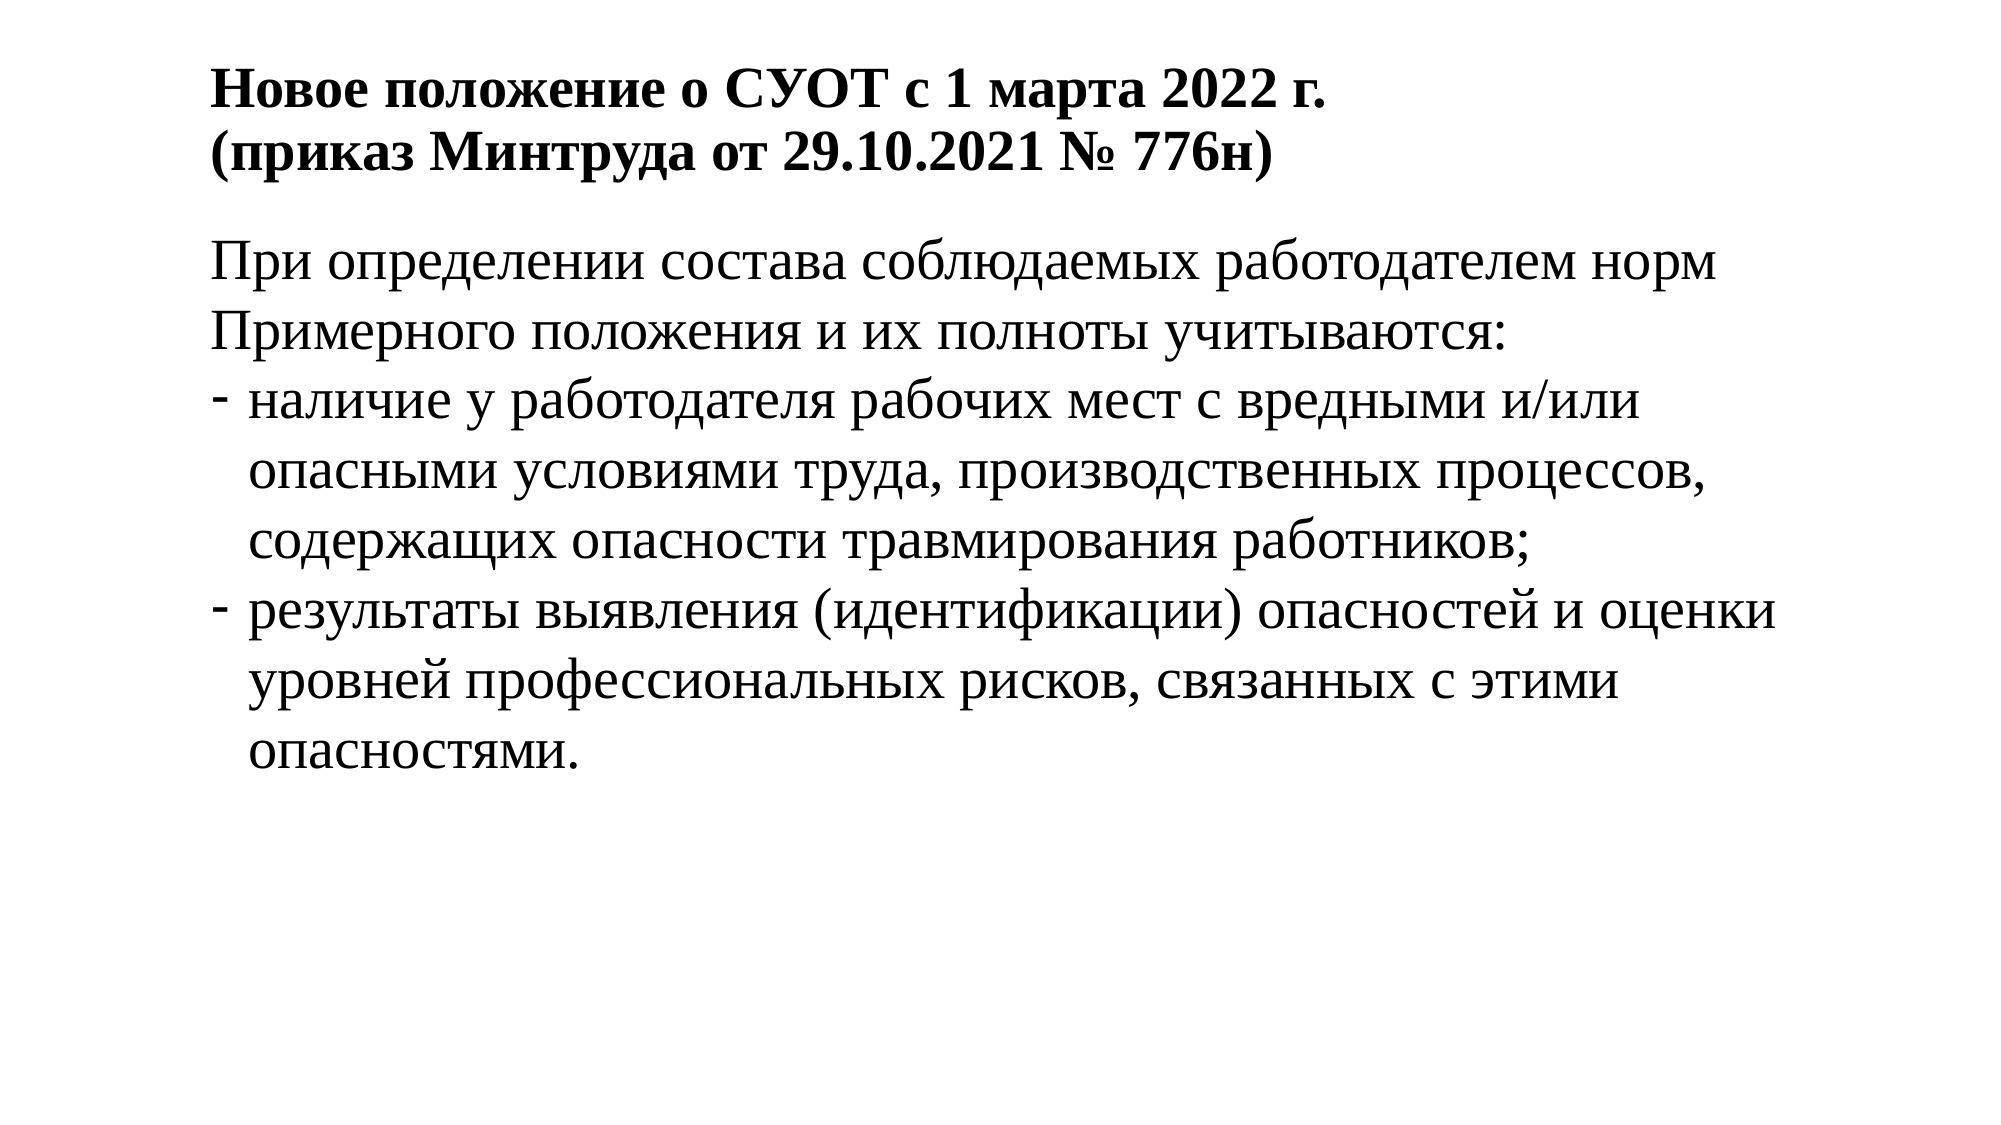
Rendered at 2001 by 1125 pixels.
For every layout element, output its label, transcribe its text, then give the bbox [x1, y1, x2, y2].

title Новое положение о СУОТ с 1 марта 2022 г. (приказ Минтруда от 29.10.2021 № 776н) [195, 43, 1816, 198]
list При определении состава соблюдаемых работодателем норм Примерного положения и их полноты учитываются: наличие у работодателя рабочих мест с вредными и/или опасными условиями труда, производственных процессов, содержащих опасности травмирования работников; результаты выявления (идентификации) опасностей и оценки уровней профессиональных рисков, связанных с этими опасностями. [195, 213, 1895, 962]
